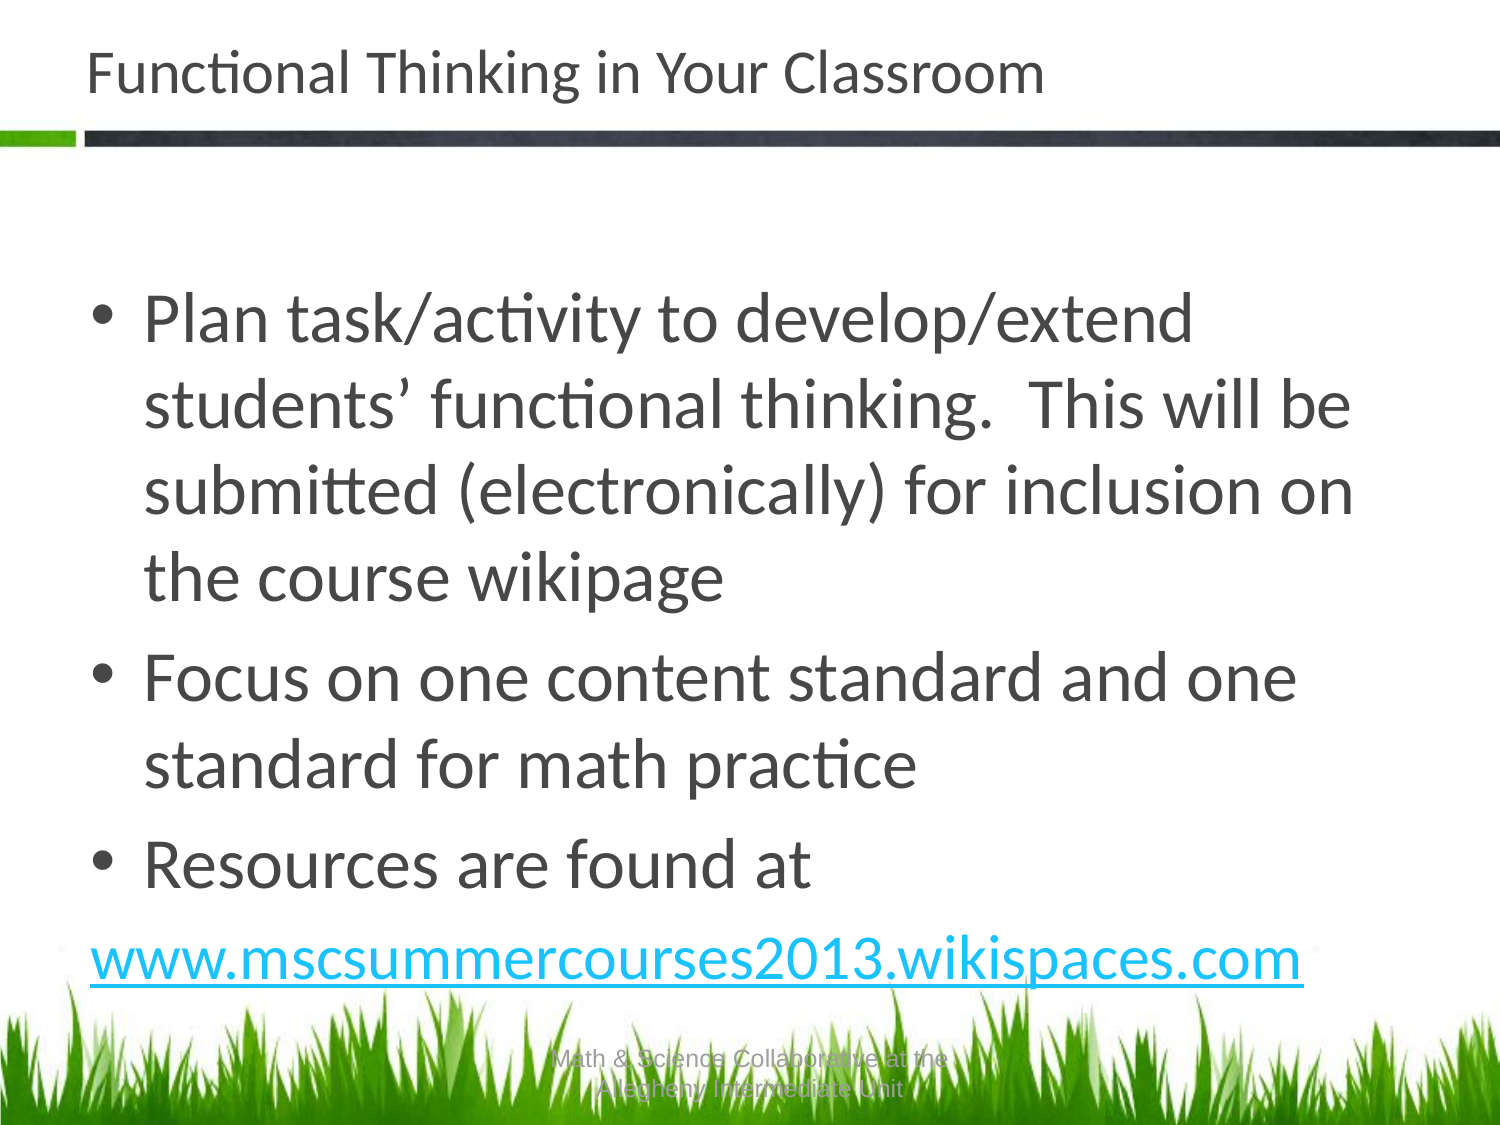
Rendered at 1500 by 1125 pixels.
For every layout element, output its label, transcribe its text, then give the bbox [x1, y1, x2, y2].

footer Math & Science Collaborative at the Allegheny Intermediate Unit [512, 1042, 988, 1103]
list Plan task/activity to develop/extend students’ functional thinking. This will be submitted (electronically) for inclusion on the course wikipage Focus on one content standard and one standard for math practice Resources are found at www.mscsummercourses2013.wikispaces.com [75, 262, 1425, 1005]
title Functional Thinking in Your Classroom [71, 12, 1450, 125]
picture [0, 0, 1500, 1125]
